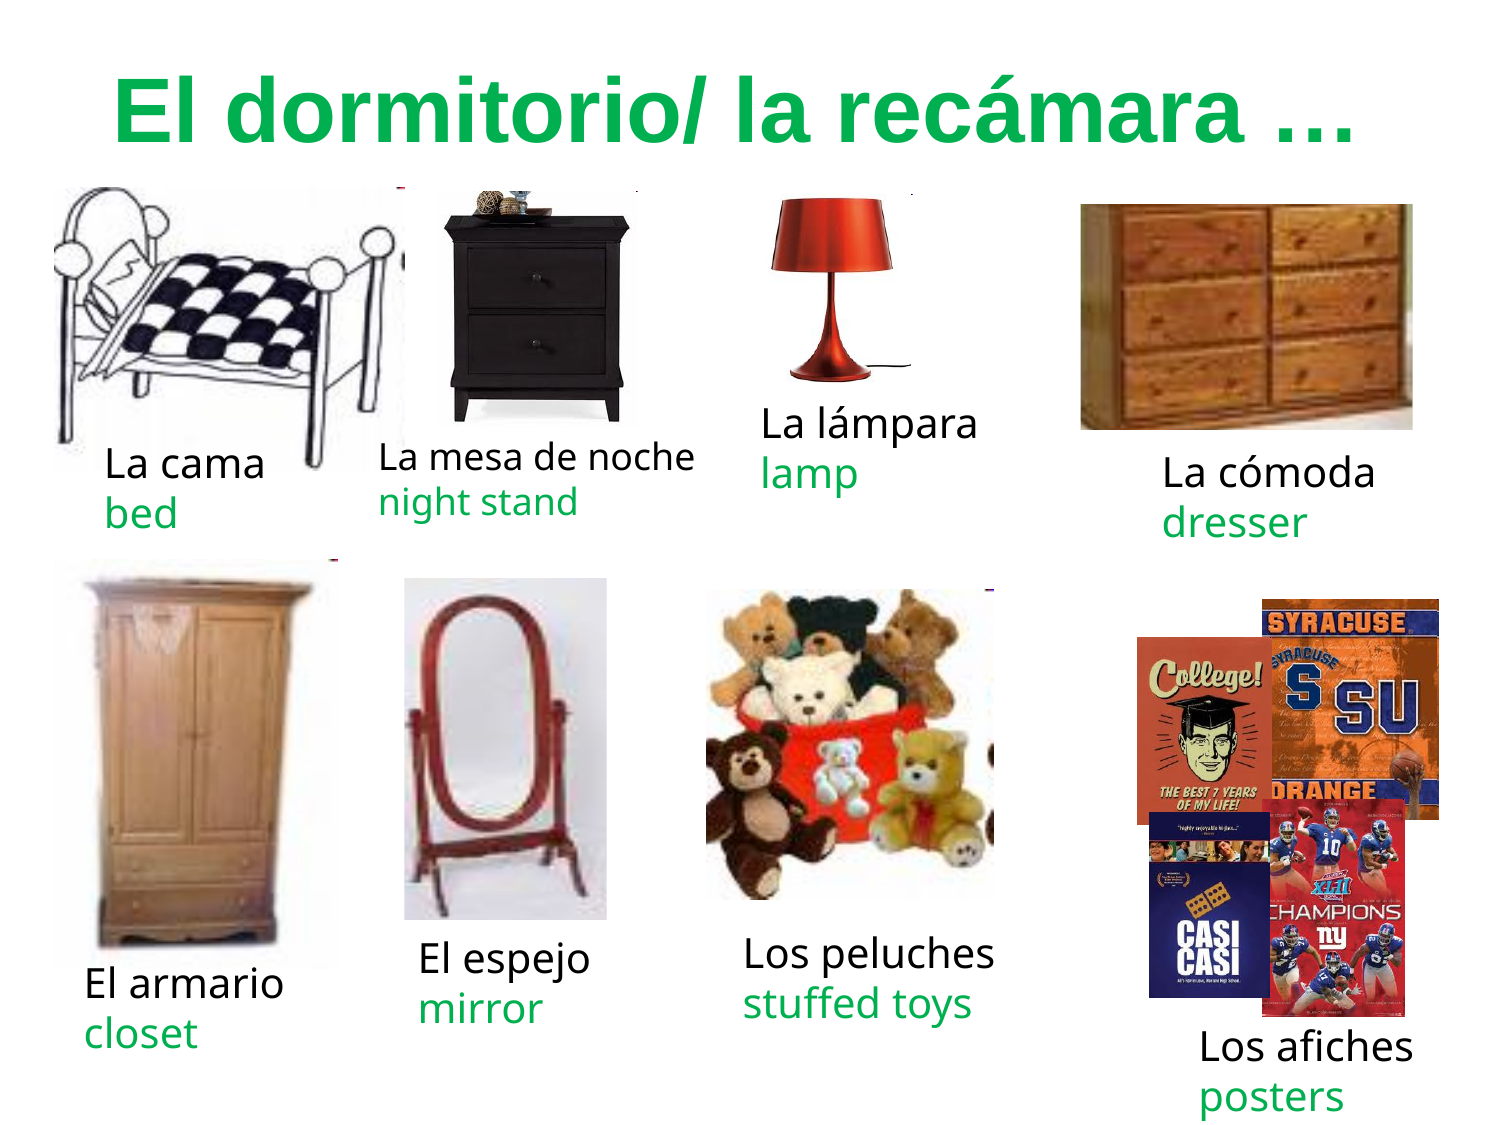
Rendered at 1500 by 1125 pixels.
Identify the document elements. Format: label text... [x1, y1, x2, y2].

text_box El armario closet [68, 977, 300, 1065]
picture [54, 558, 338, 969]
text_box La mesa de noche night stand [363, 425, 711, 531]
text_box El espejo mirror [402, 926, 607, 1040]
text_box La cama bed [89, 480, 281, 545]
picture [1080, 204, 1413, 431]
picture [706, 588, 994, 900]
picture [437, 191, 638, 429]
picture [1137, 599, 1439, 1017]
picture [750, 194, 913, 383]
picture [404, 578, 607, 920]
picture [54, 187, 405, 471]
title El dormitorio/ la recámara … [62, 12, 1413, 200]
text_box Los afiches posters [1183, 1012, 1430, 1125]
text_box Los peluches stuffed toys [727, 919, 1011, 1035]
text_box La cómoda dresser [1146, 440, 1392, 553]
text_box La lámpara lamp [745, 389, 994, 505]
